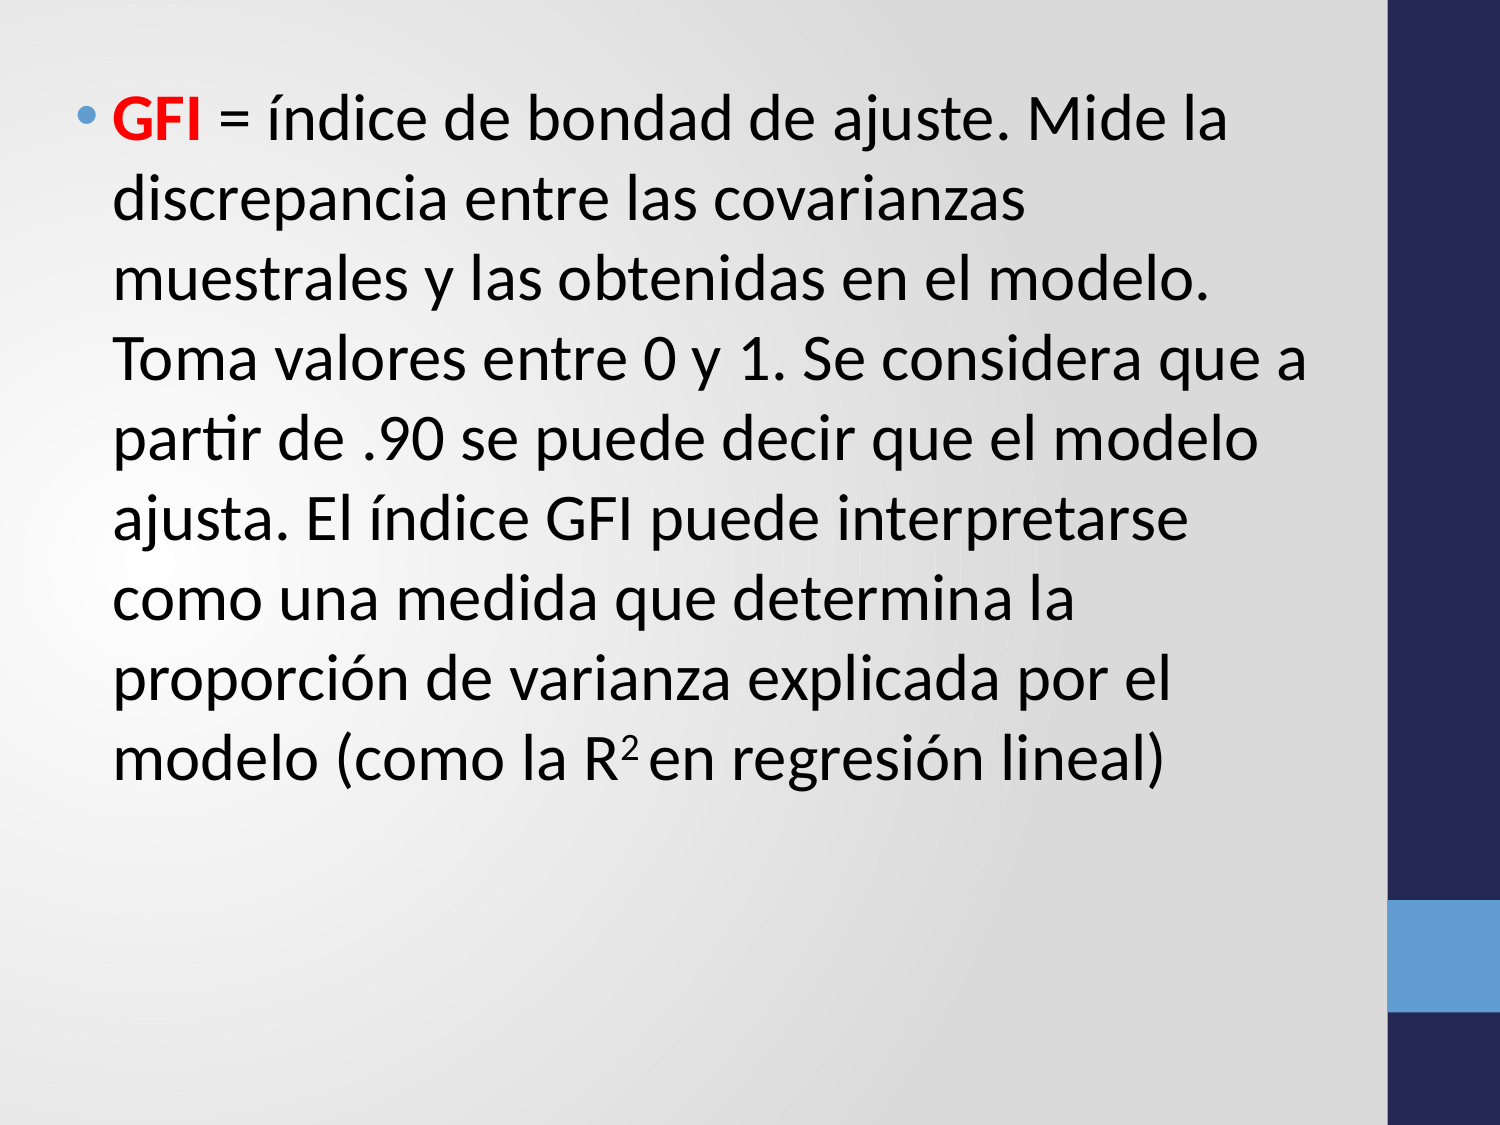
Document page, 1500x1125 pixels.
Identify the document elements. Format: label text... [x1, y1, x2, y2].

list GFI = índice de bondad de ajuste. Mide la discrepancia entre las covarianzas muestrales y las obtenidas en el modelo. Toma valores entre 0 y 1. Se considera que a partir de .90 se puede decir que el modelo ajusta. El índice GFI puede interpretarse como una medida que determina la proporción de varianza explicada por el modelo (como la R2 en regresión lineal) [41, 66, 1327, 1024]
